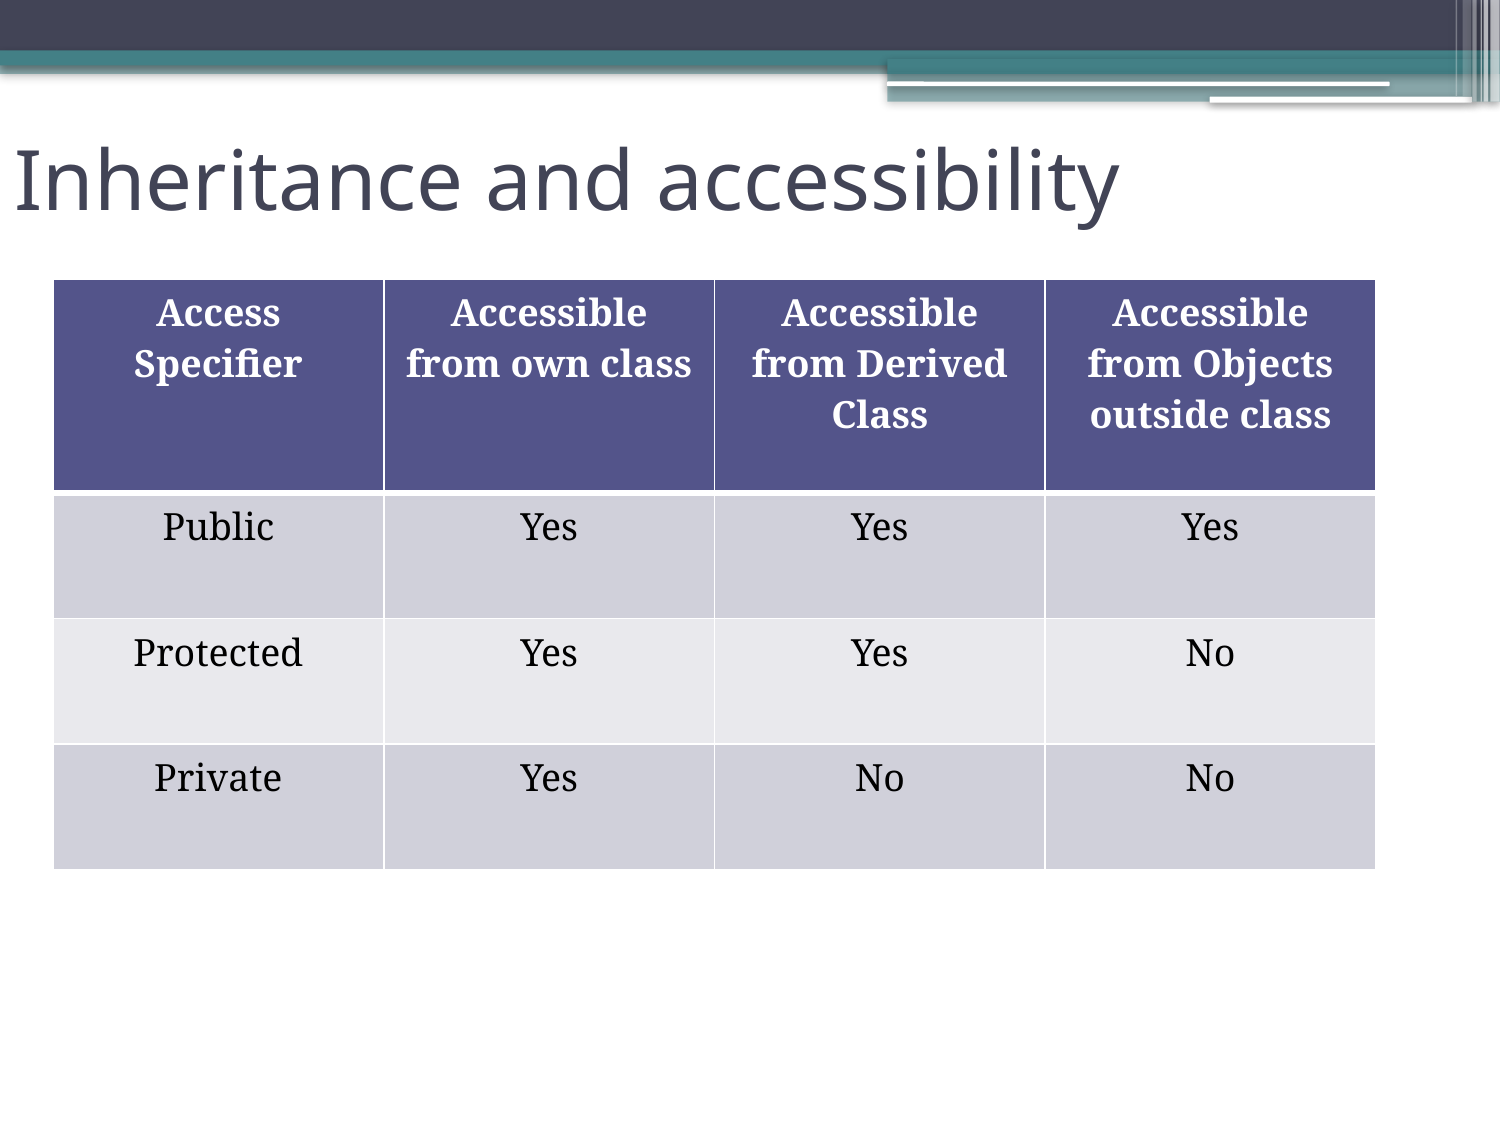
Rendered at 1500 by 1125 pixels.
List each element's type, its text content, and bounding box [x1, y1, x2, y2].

table_cell Yes [1046, 496, 1375, 618]
table_cell No [715, 745, 1044, 869]
title Inheritance and accessibility [0, 90, 1350, 265]
table_cell Private [54, 745, 383, 869]
table_header Accessible from Derived Class [715, 280, 1044, 490]
table_cell Yes [715, 496, 1044, 618]
table_cell Yes [385, 745, 714, 869]
table_cell Protected [54, 619, 383, 743]
table_cell Yes [385, 496, 714, 618]
table_cell Public [54, 496, 383, 618]
table_cell Yes [385, 619, 714, 743]
table_header Accessible from Objects outside class [1046, 280, 1375, 490]
table_header Accessible from own class [385, 280, 714, 490]
table_cell Yes [715, 619, 1044, 743]
table_cell No [1046, 619, 1375, 743]
table_header Access Specifier [54, 280, 383, 490]
table_cell No [1046, 745, 1375, 869]
